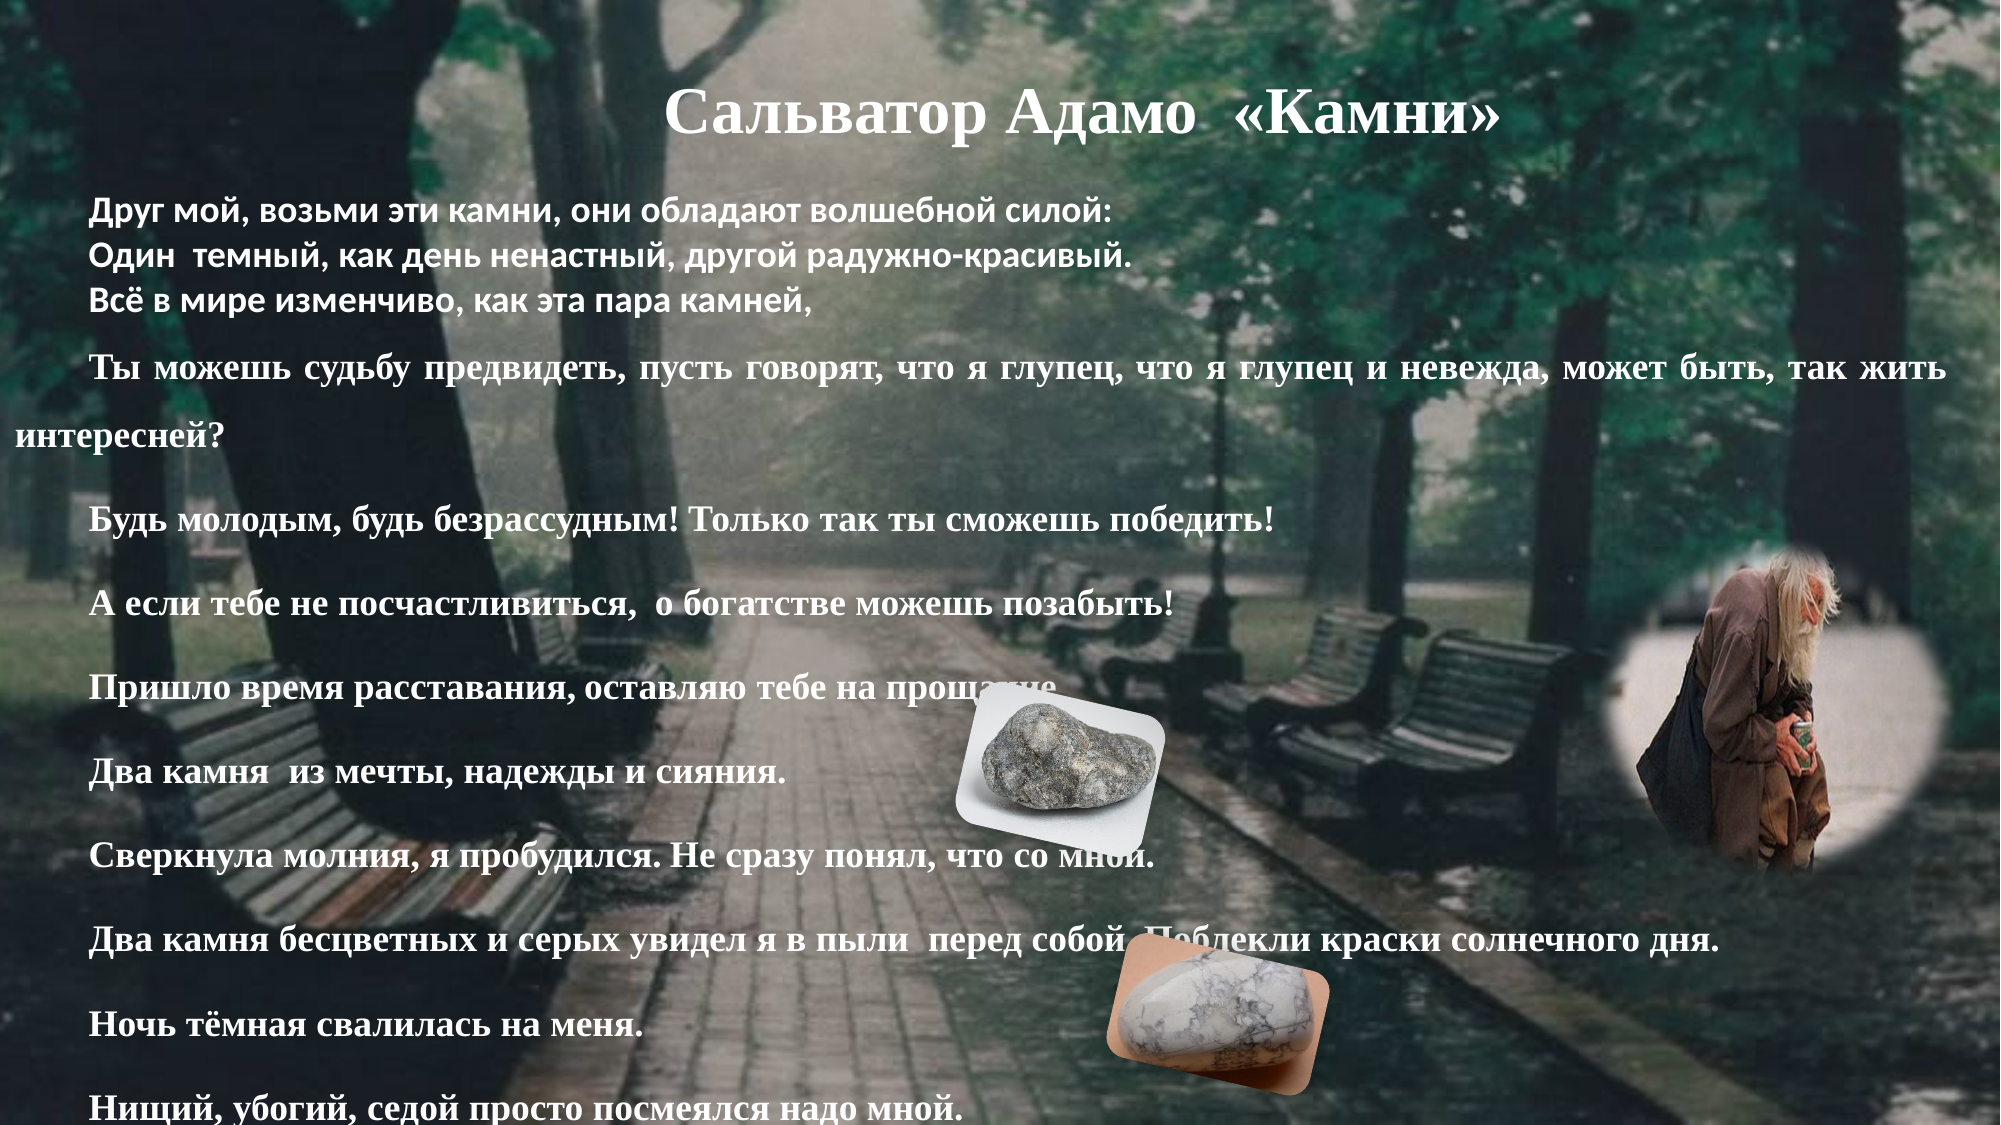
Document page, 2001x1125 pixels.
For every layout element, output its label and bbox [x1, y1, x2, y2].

list [0, 0, 2000, 1125]
picture [964, 696, 1157, 843]
picture [1113, 950, 1323, 1079]
picture [1589, 532, 1964, 885]
